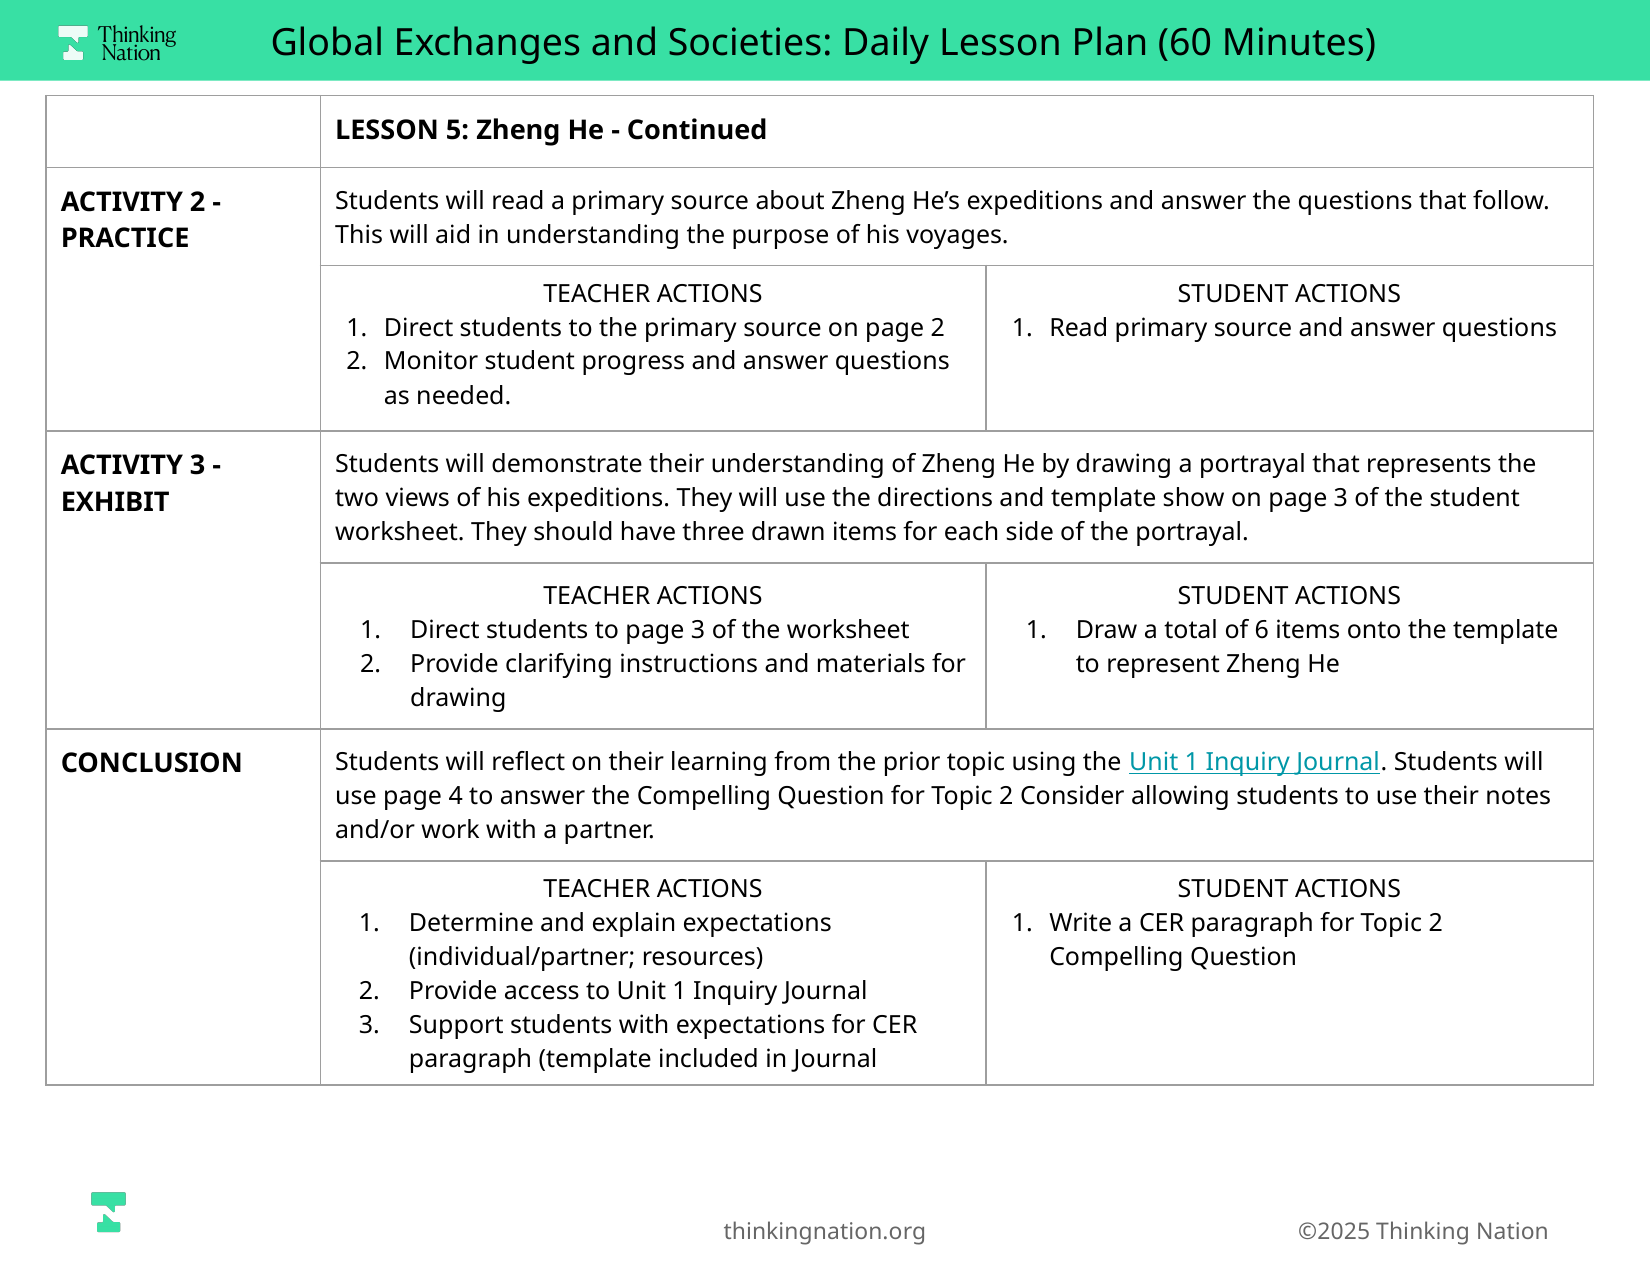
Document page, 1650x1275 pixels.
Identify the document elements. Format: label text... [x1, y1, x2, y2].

table_cell STUDENT ACTIONS Read primary source and answer questions [987, 266, 1593, 430]
table_cell ACTIVITY 2 - PRACTICE [47, 168, 320, 430]
table_cell Students will read a primary source about Zheng He’s expeditions and answer the questions that follow. This will aid in understanding the purpose of his voyages. [321, 168, 1593, 265]
table_cell STUDENT ACTIONS Draw a total of 6 items onto the template to represent Zheng He [987, 564, 1593, 728]
text_box ©2025 Thinking Nation [1174, 1200, 1566, 1240]
picture [80, 1184, 136, 1240]
text_box thinkingnation.org [629, 1200, 1021, 1240]
table_cell ACTIVITY 3 - EXHIBIT [47, 432, 320, 728]
table_cell TEACHER ACTIONS Direct students to the primary source on page 2 Monitor student progress and answer questions as needed. [321, 266, 985, 430]
table_cell Students will reflect on their learning from the prior topic using the Unit 1 Inquiry Journal. Students will use page 4 to answer the Compelling Question for Topic 2 Consider allowing students to use their notes and/or work with a partner. [321, 730, 1593, 860]
table_cell TEACHER ACTIONS Direct students to page 3 of the worksheet Provide clarifying instructions and materials for drawing [321, 564, 985, 728]
table_cell Students will demonstrate their understanding of Zheng He by drawing a portrayal that represents the two views of his expeditions. They will use the directions and template show on page 3 of the student worksheet. They should have three drawn items for each side of the portrayal. [321, 432, 1593, 562]
table_header LESSON 5: Zheng He - Continued [321, 96, 1593, 167]
picture [45, 14, 180, 85]
table_cell CONCLUSION [47, 730, 320, 1084]
table_header [47, 96, 320, 167]
table_cell STUDENT ACTIONS Write a CER paragraph for Topic 2 Compelling Question [987, 862, 1593, 1084]
text_box Global Exchanges and Societies: Daily Lesson Plan (60 Minutes) [0, 0, 1650, 81]
table_cell TEACHER ACTIONS Determine and explain expectations (individual/partner; resources) Provide access to Unit 1 Inquiry Journal Support students with expectations for CER paragraph (template included in Journal [321, 862, 985, 1084]
